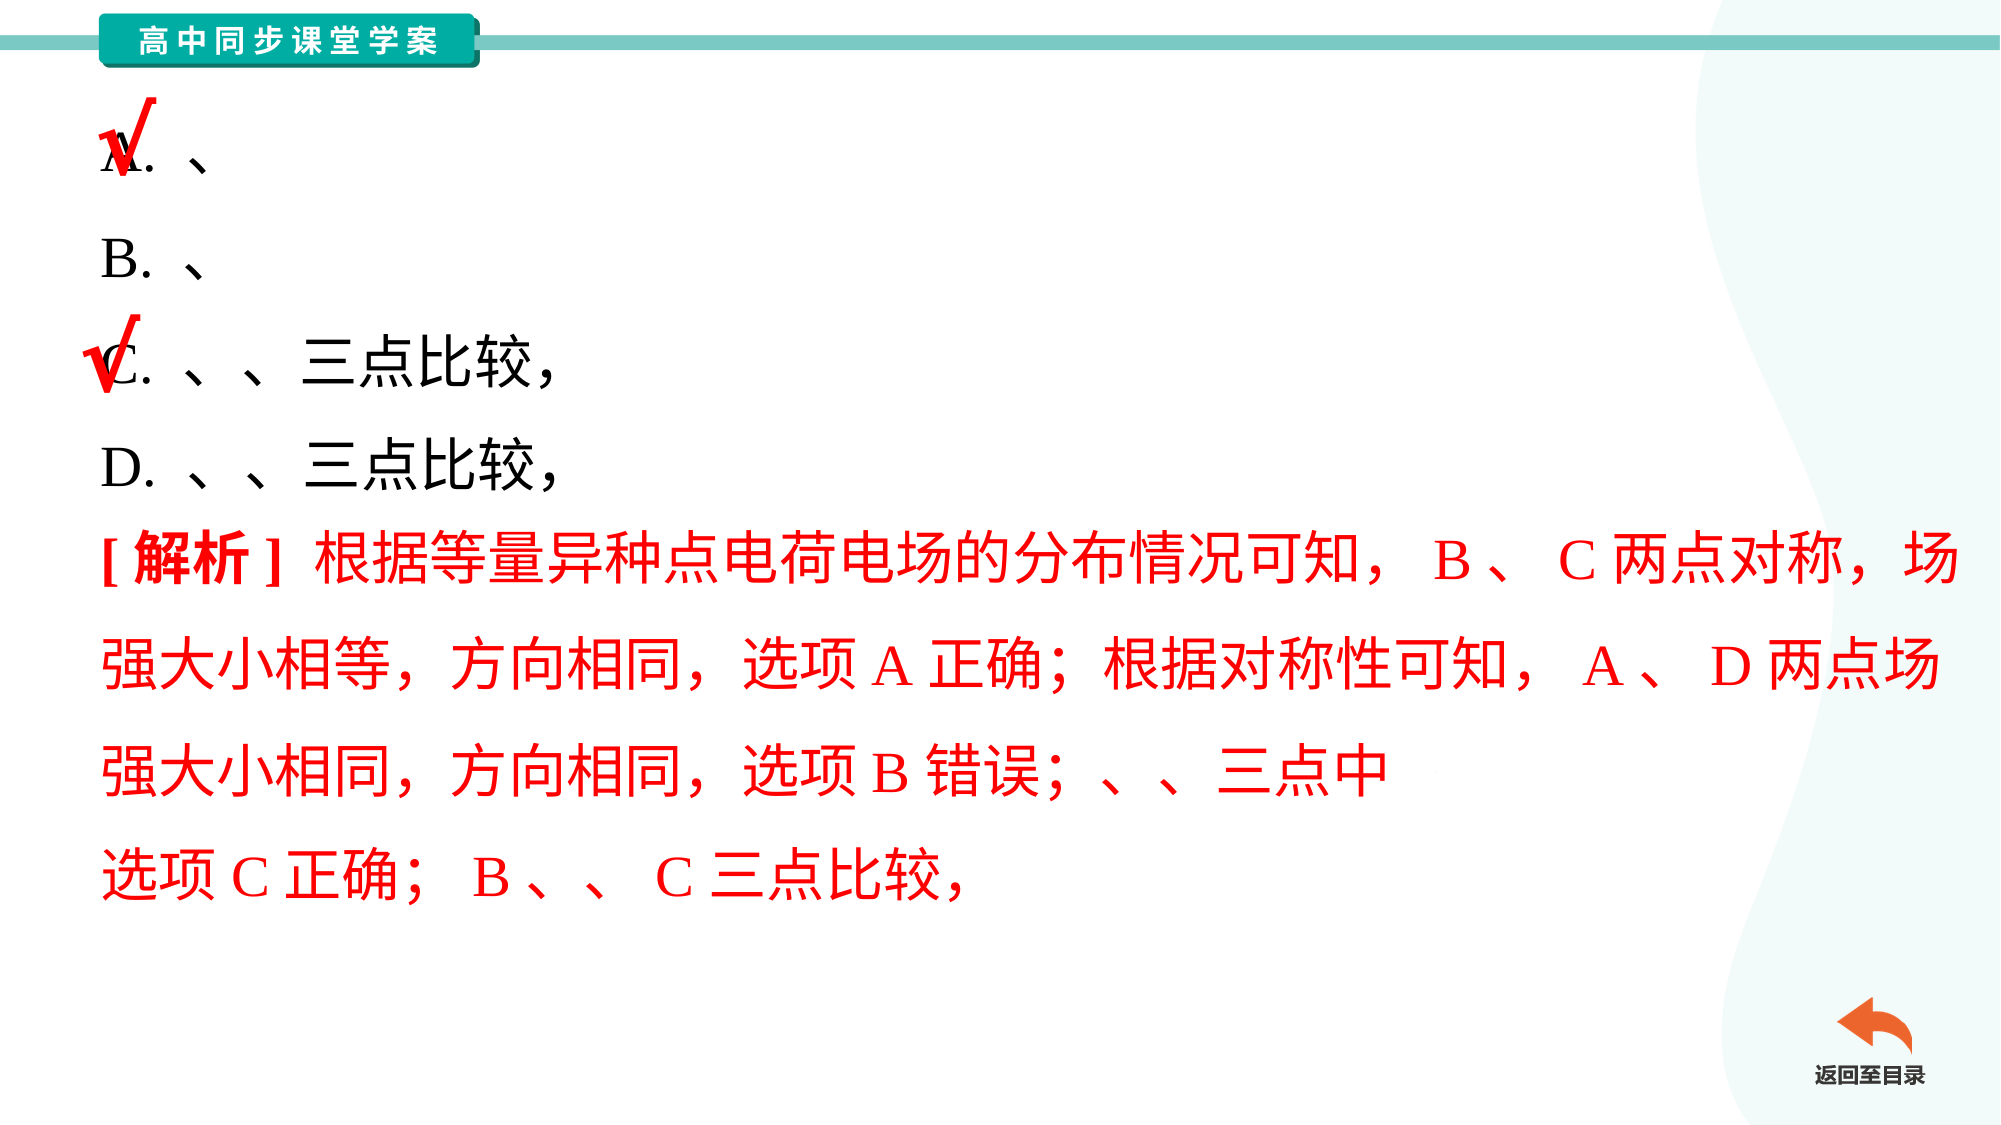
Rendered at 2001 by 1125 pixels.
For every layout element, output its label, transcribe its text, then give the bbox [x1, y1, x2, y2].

text_box √ [95, 83, 157, 194]
text_box √ [79, 300, 240, 411]
picture [0, 0, 2000, 1125]
